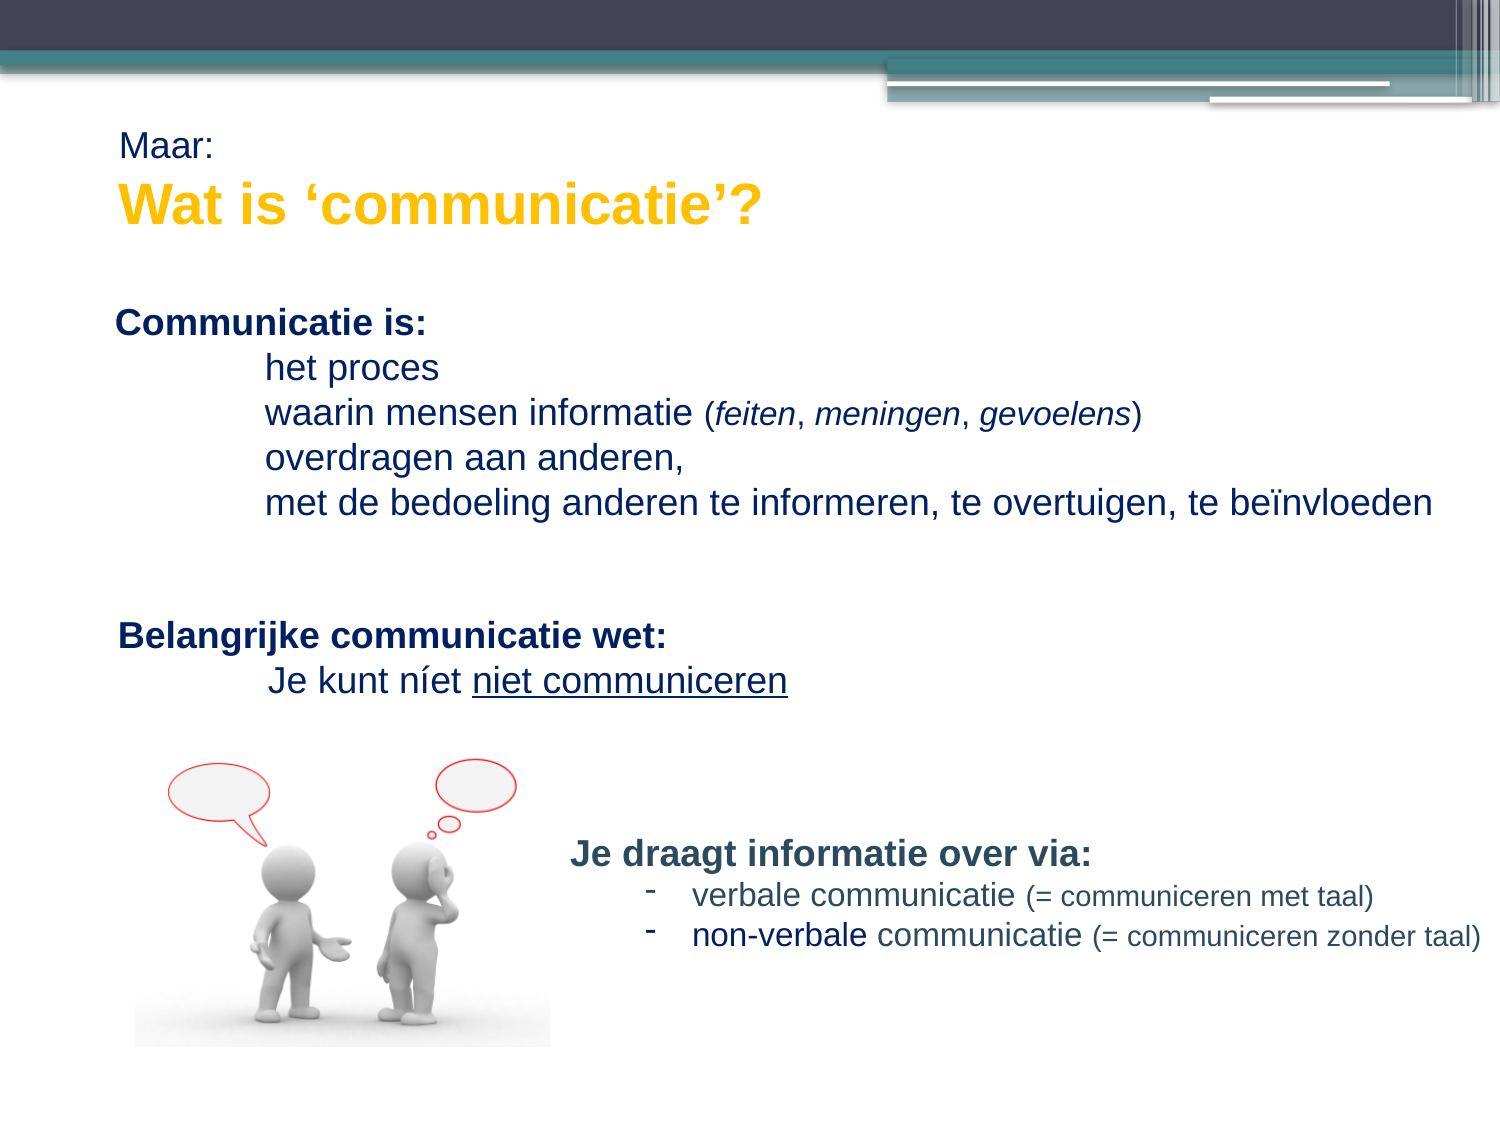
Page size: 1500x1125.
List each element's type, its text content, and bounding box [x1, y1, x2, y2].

text_box Communicatie is: het proces waarin mensen informatie (feiten, meningen, gevoelens) overdragen aan anderen, met de bedoeling anderen te informeren, te overtuigen, te beïnvloeden [100, 290, 1483, 531]
text_box Je draagt informatie over via: verbale communicatie (= communiceren met taal) non-verbale communicatie (= communiceren zonder taal) [556, 821, 1497, 961]
text_box Belangrijke communicatie wet: Je kunt níet niet communiceren [103, 603, 804, 709]
picture [135, 736, 550, 1048]
text_box Maar: Wat is ‘communicatie’? [103, 113, 780, 244]
